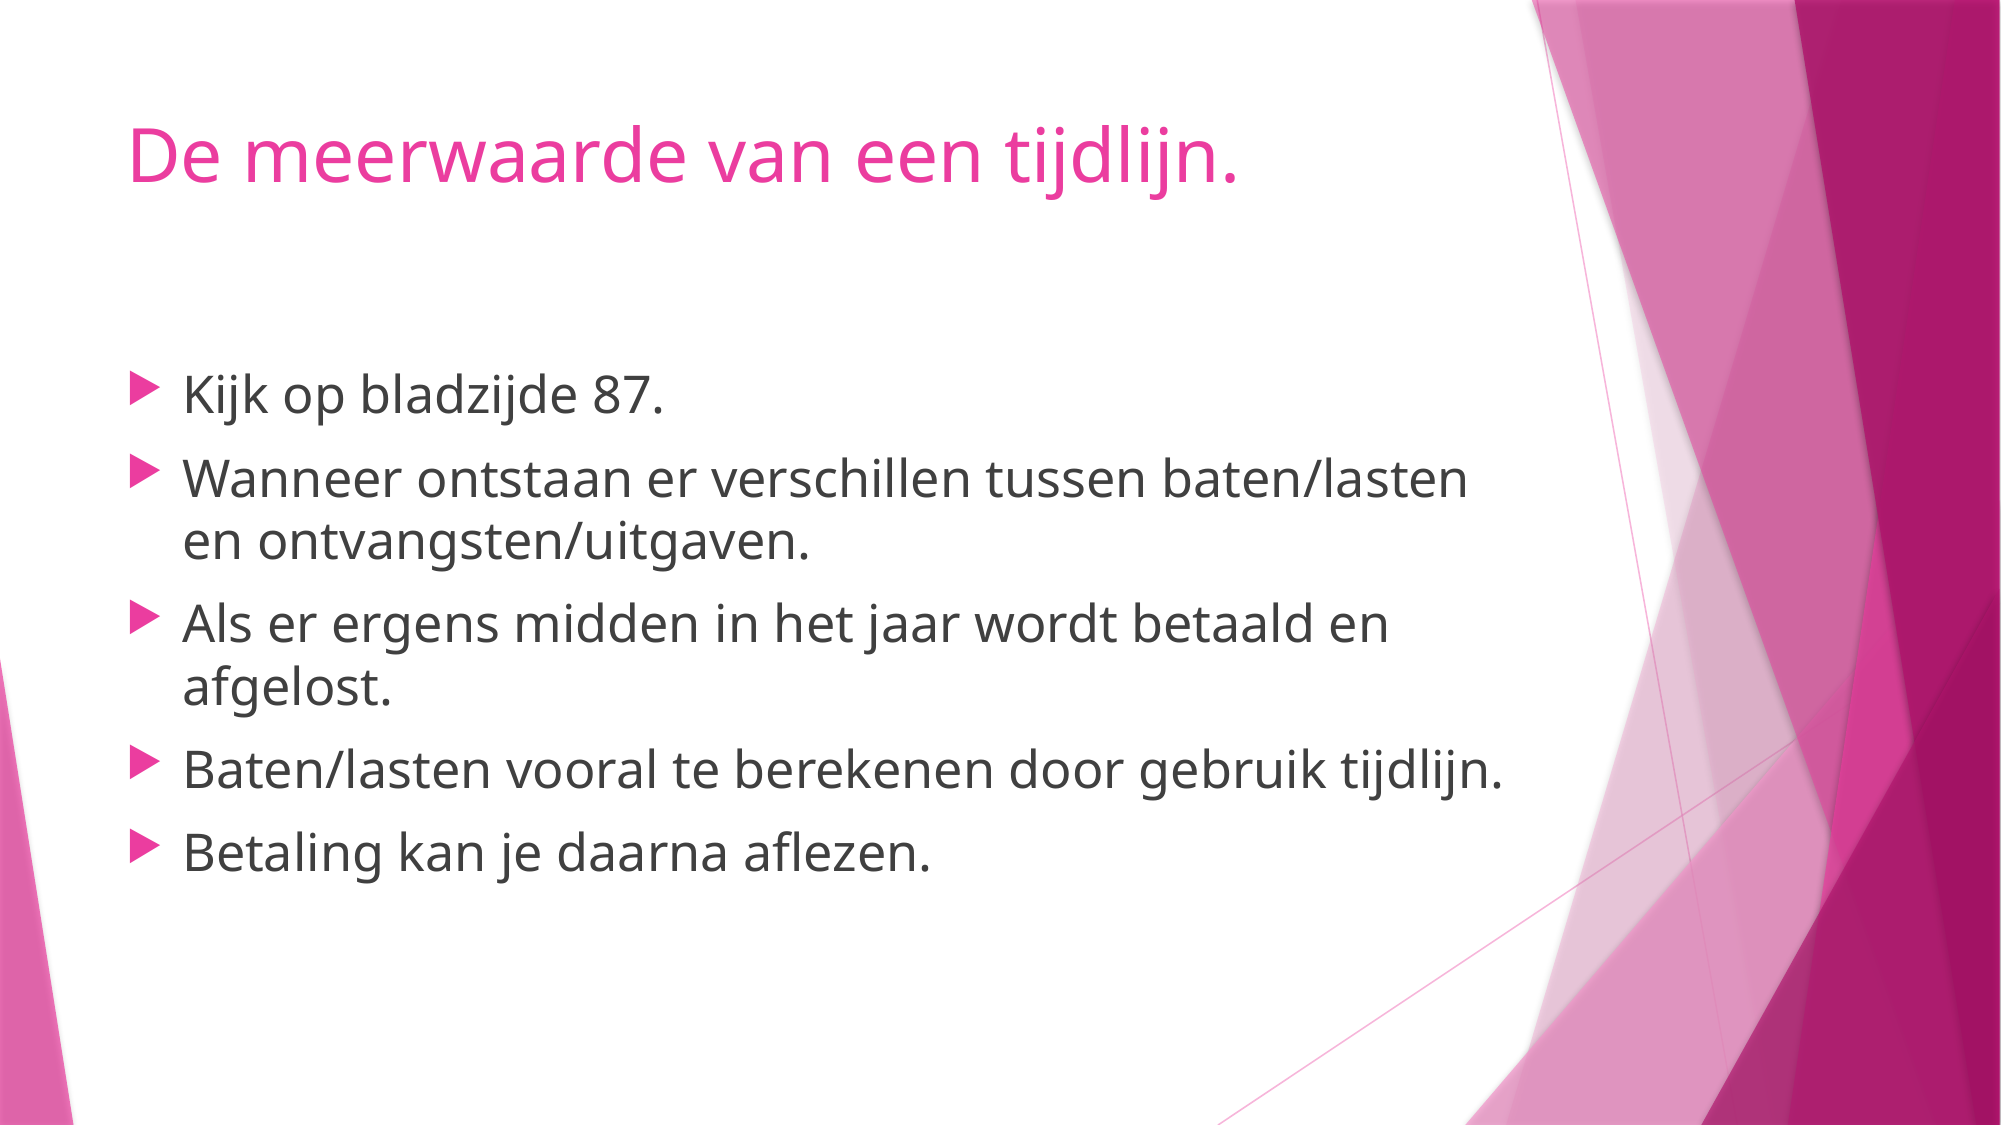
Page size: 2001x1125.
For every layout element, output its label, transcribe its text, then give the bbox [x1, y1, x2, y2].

title De meerwaarde van een tijdlijn. [111, 99, 1522, 317]
list Kijk op bladzijde 87. Wanneer ontstaan er verschillen tussen baten/lasten en ontvangsten/uitgaven. Als er ergens midden in het jaar wordt betaald en afgelost. Baten/lasten vooral te berekenen door gebruik tijdlijn. Betaling kan je daarna aflezen. [111, 354, 1522, 992]
